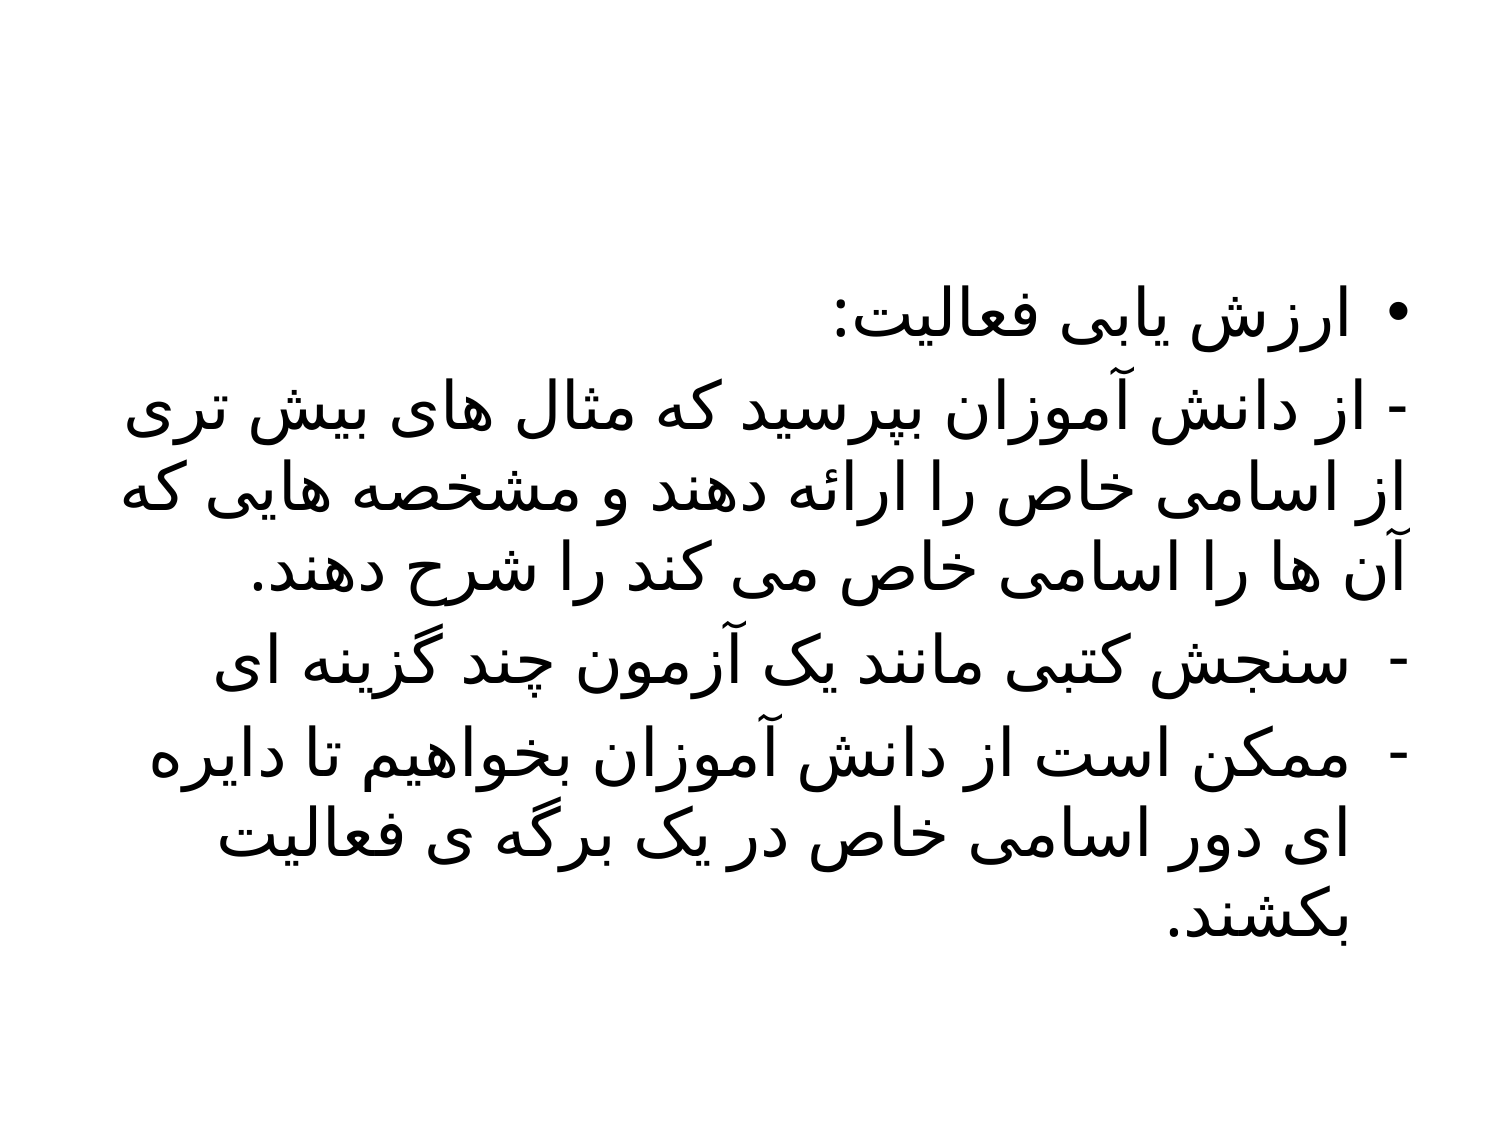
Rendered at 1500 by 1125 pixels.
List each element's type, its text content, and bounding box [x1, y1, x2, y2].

list ارزش یابی فعالیت: - از دانش آموزان بپرسید که مثال های بیش تری از اسامی خاص را ارائه دهند و مشخصه هایی که آن ها را اسامی خاص می کند را شرح دهند. سنجش کتبی مانند یک آزمون چند گزینه ای ممکن است از دانش آموزان بخواهیم تا دایره ای دور اسامی خاص در یک برگه ی فعالیت بکشند. [75, 262, 1425, 1005]
